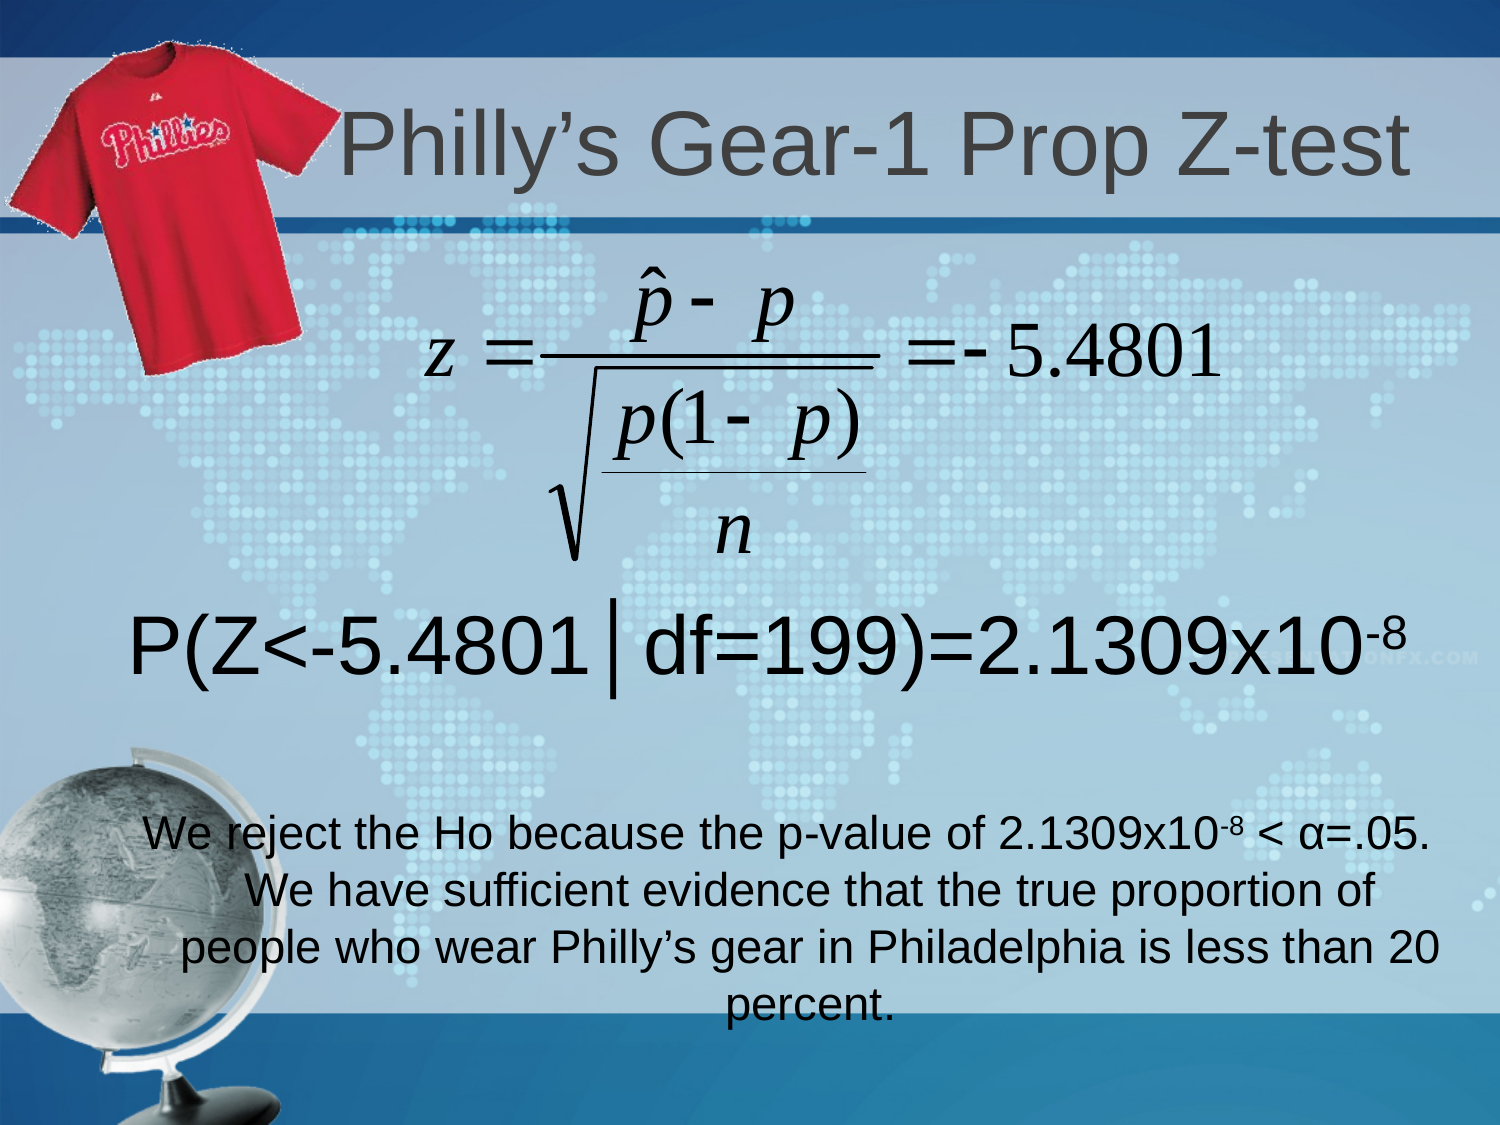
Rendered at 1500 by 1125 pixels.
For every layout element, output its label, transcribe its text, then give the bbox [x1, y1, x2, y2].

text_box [409, 249, 1234, 576]
text_box We reject the Ho because the p-value of 2.1309x10-8 < α=.05. We have sufficient evidence that the true proportion of people who wear Philly’s gear in Philadelphia is less than 20 percent. [112, 795, 1463, 1038]
picture [0, 0, 1500, 1125]
title Philly’s Gear-1 Prop Z-test [366, 44, 1500, 233]
text_box P(Z<-5.4801│df=199)=2.1309x10-8 [112, 583, 1500, 699]
